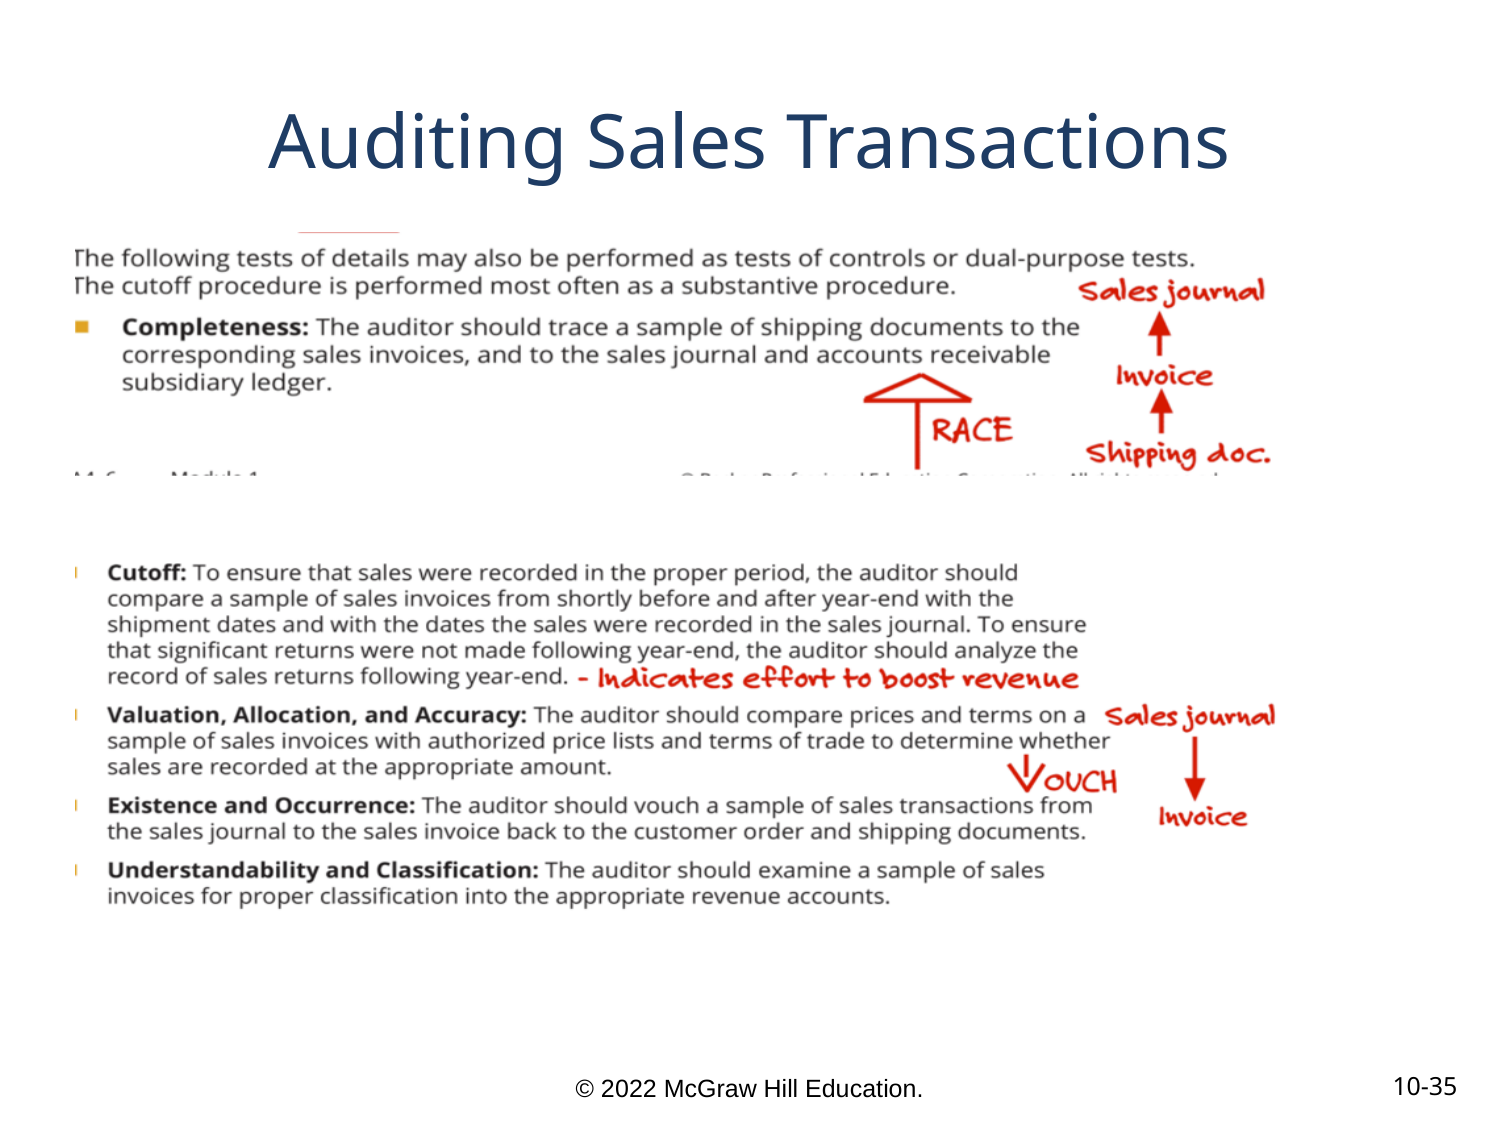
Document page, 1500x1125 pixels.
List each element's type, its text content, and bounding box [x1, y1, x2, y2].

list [74, 232, 1363, 943]
title Auditing Sales Transactions [75, 45, 1425, 233]
